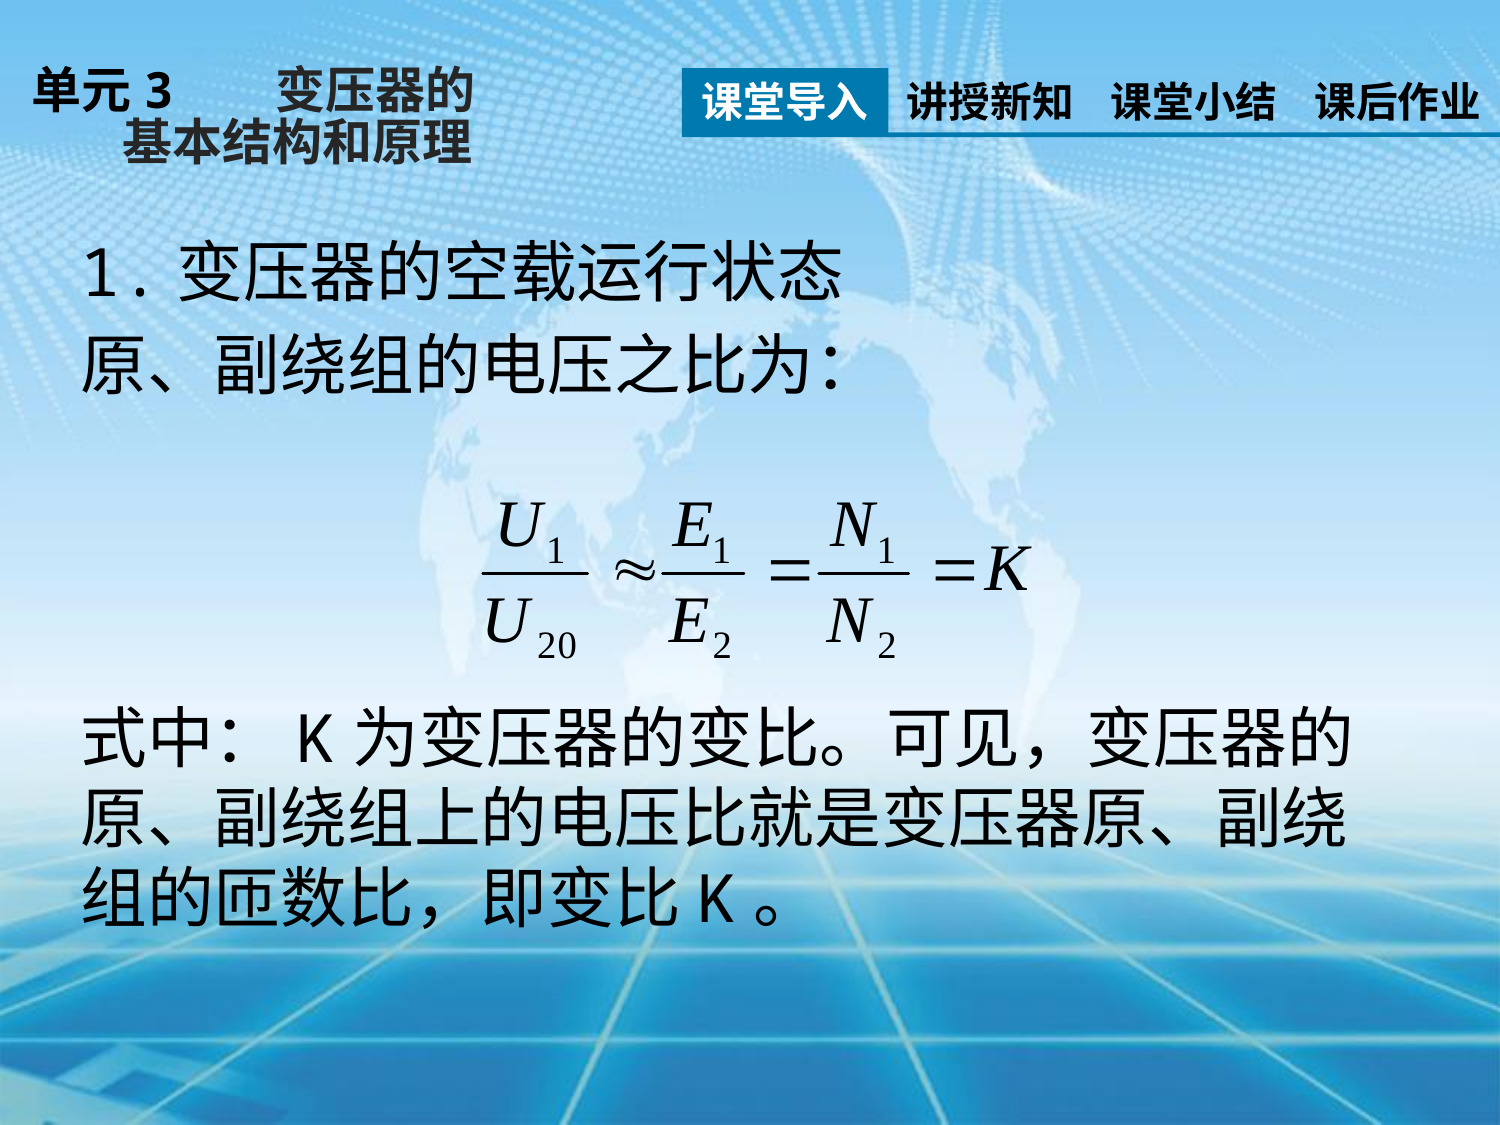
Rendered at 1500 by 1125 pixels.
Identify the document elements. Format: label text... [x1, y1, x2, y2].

text_box 1.变压器的空载运行状态 原、副绕组的电压之比为： 式中：K为变压器的变比。可见，变压器的原、副绕组上的电压比就是变压器原、副绕组的匝数比，即变比K。 [65, 222, 1416, 965]
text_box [16, 59, 1500, 180]
picture [0, 0, 1500, 1125]
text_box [471, 479, 1048, 674]
